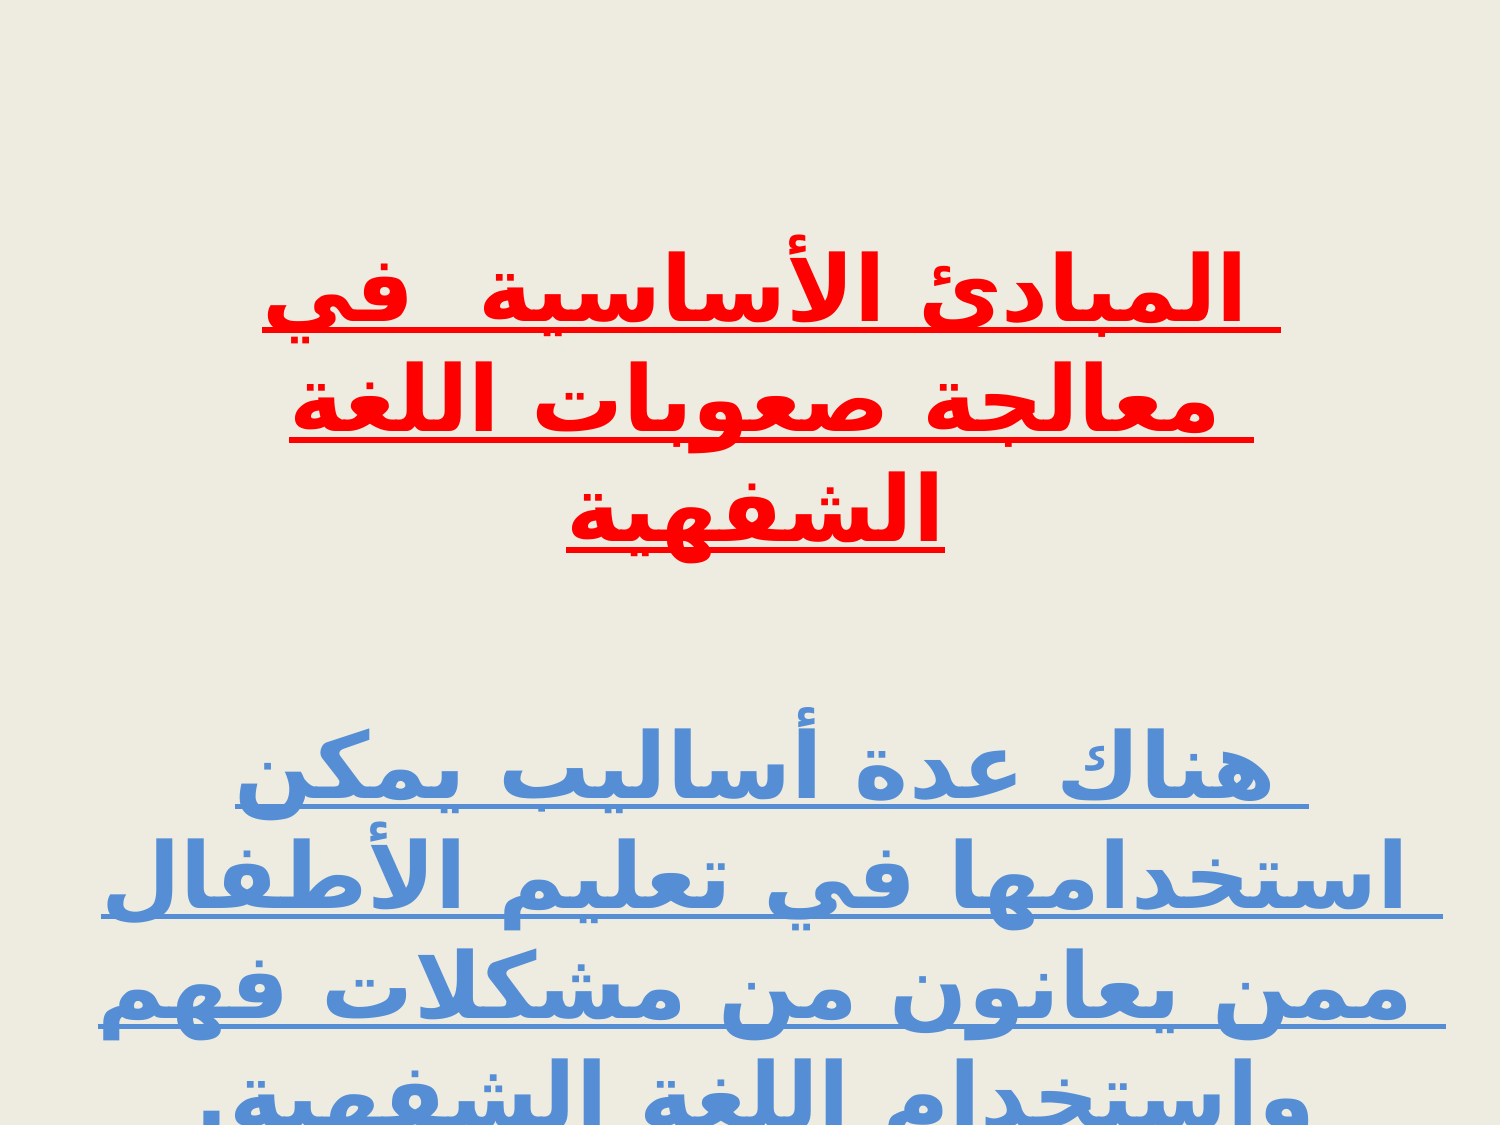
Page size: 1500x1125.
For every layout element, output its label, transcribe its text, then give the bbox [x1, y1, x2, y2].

subtitle المبادئ الأساسية في معالجة صعوبات اللغة الشفهية هناك عدة أساليب يمكن استخدامها في تعليم الأطفال ممن يعانون من مشكلات فهم واستخدام اللغة الشفهية, حيث تعتمد برامج التعليم اللغوية على مبادئ, من أهمها ما يلي: [82, 222, 1430, 1055]
